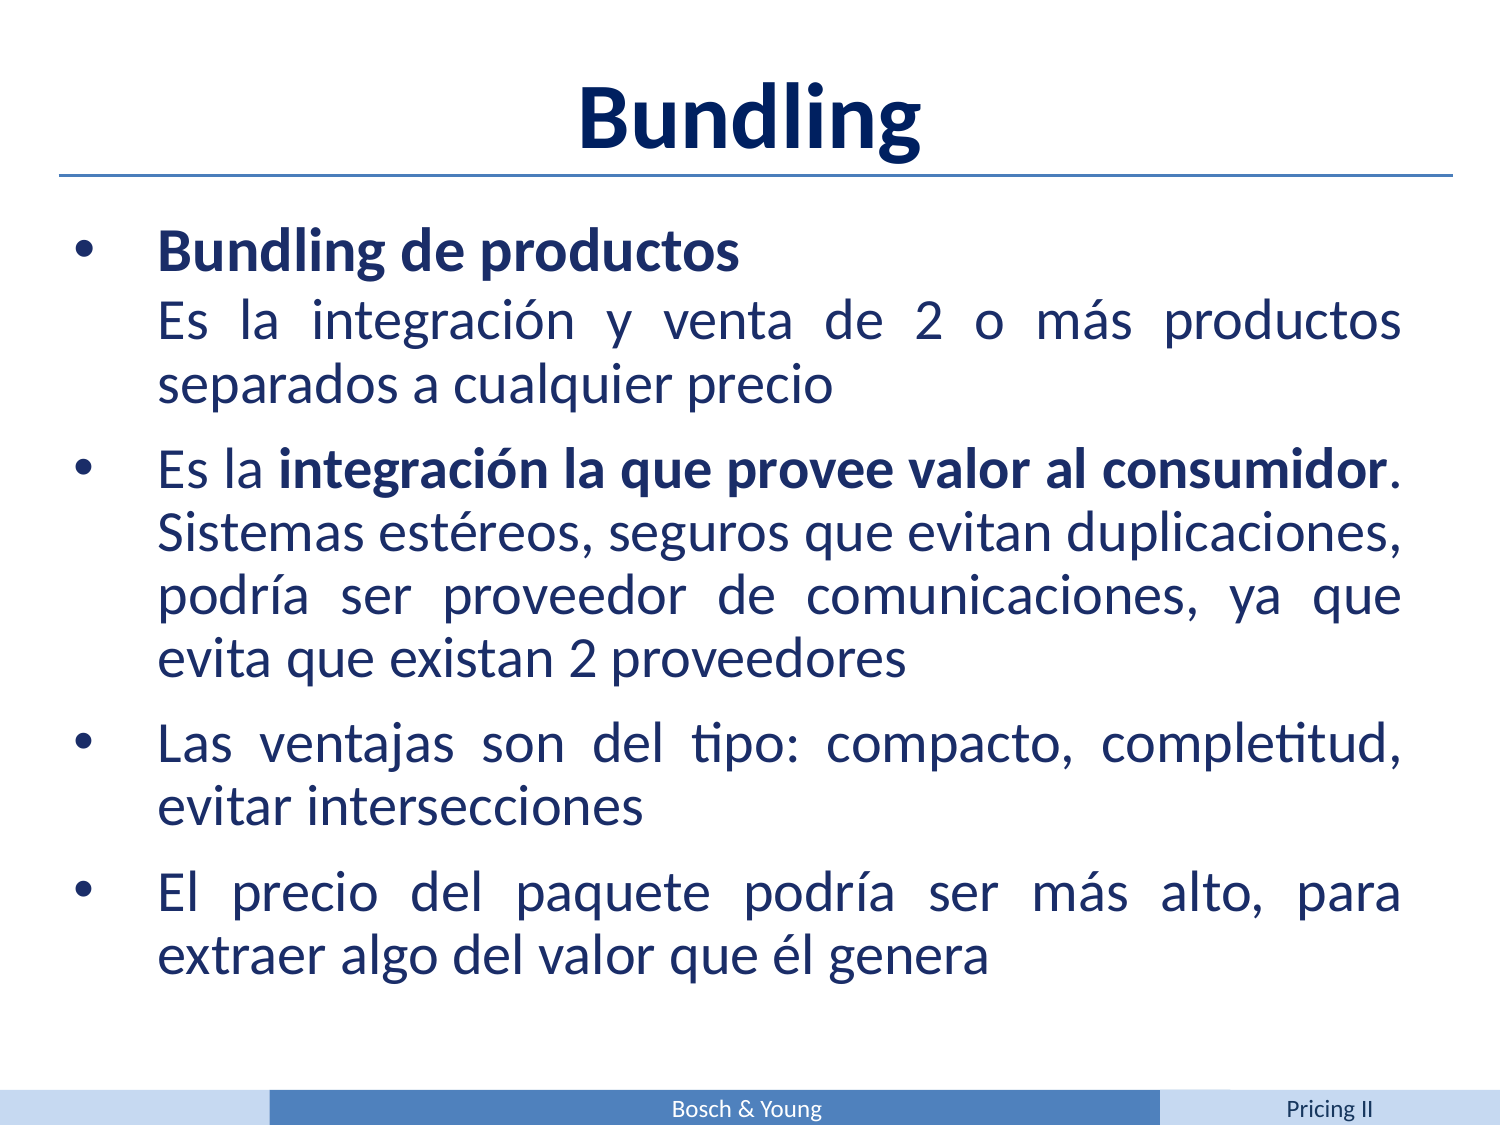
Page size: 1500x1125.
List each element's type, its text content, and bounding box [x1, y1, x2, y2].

text_box Bundling [35, 47, 1465, 175]
text_box Bundling de productos Es la integración y venta de 2 o más productos separados a cualquier precio Es la integración la que provee valor al consumidor. Sistemas estéreos, seguros que evitan duplicaciones, podría ser proveedor de comunicaciones, ya que evita que existan 2 proveedores Las ventajas son del tipo: compacto, completitud, evitar intersecciones El precio del paquete podría ser más alto, para extraer algo del valor que él genera [58, 210, 1418, 995]
text_box Bosch & Young [272, 1088, 1158, 1125]
text_box [0, 1088, 272, 1125]
text_box Pricing II [1158, 1088, 1500, 1125]
